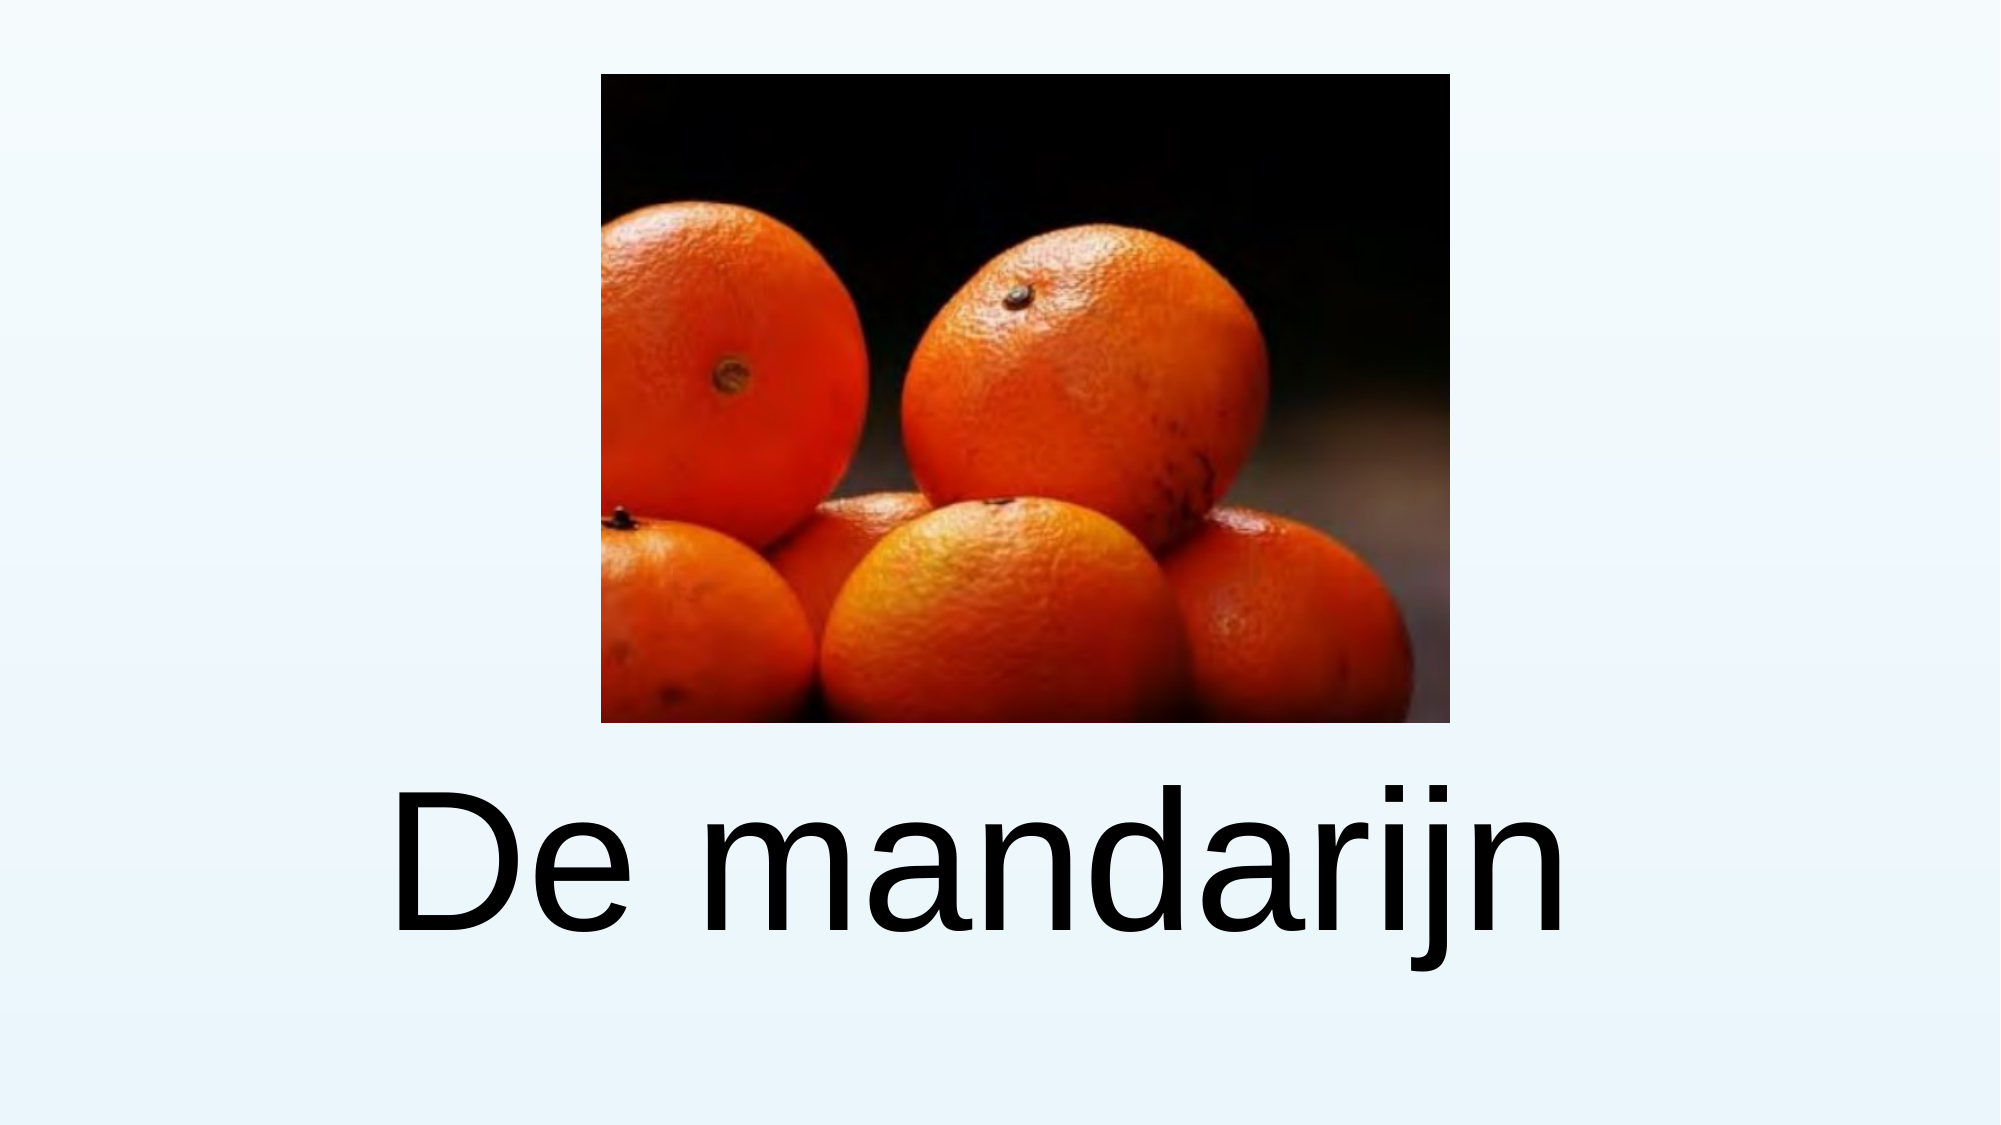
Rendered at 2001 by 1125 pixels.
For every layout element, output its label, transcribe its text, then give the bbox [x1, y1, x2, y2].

text_box De mandarijn [368, 722, 1683, 978]
picture [600, 73, 1451, 724]
